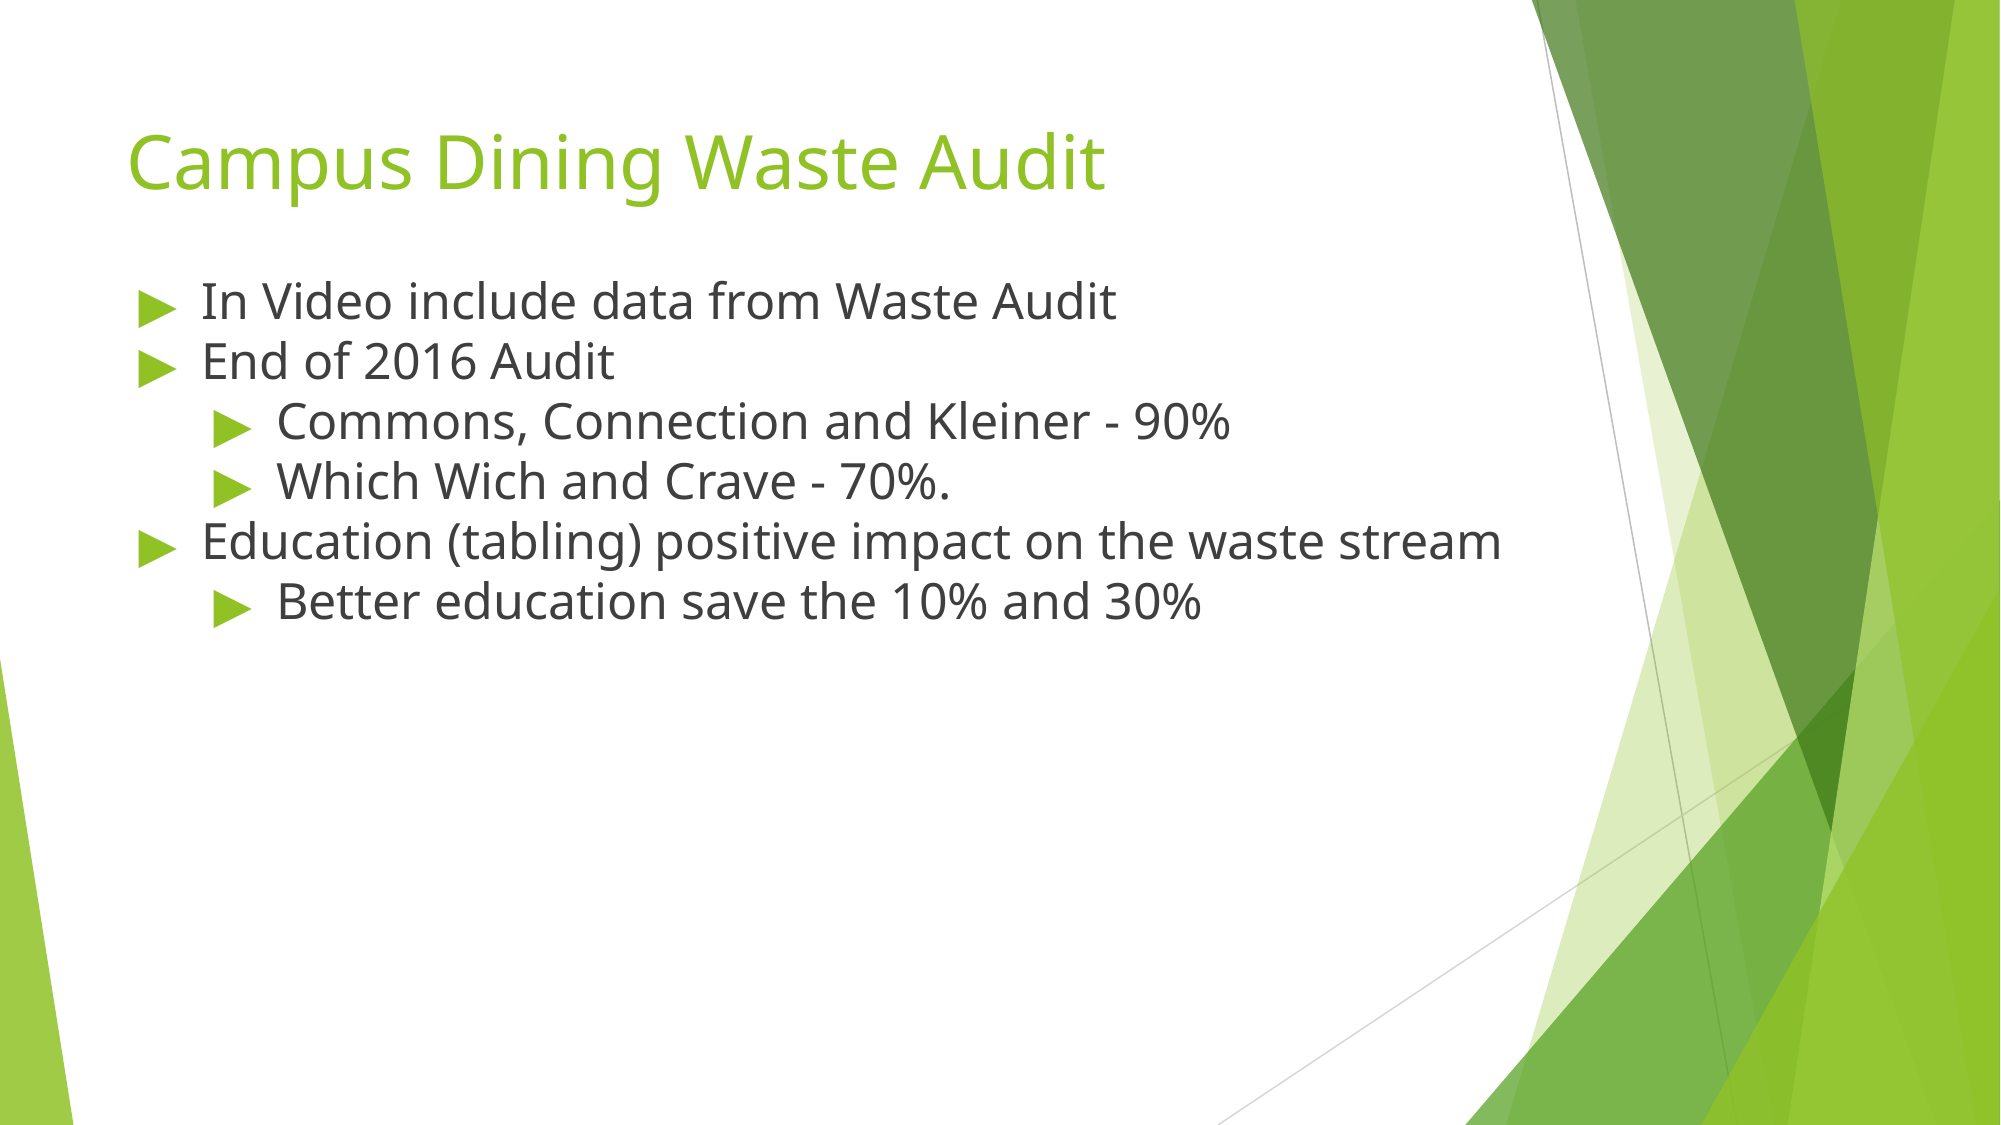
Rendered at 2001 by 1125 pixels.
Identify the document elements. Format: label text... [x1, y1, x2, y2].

title Campus Dining Waste Audit [111, 99, 1522, 254]
list In Video include data from Waste Audit End of 2016 Audit Commons, Connection and Kleiner - 90% Which Wich and Crave - 70%. Education (tabling) positive impact on the waste stream Better education save the 10% and 30% [111, 254, 1522, 891]
